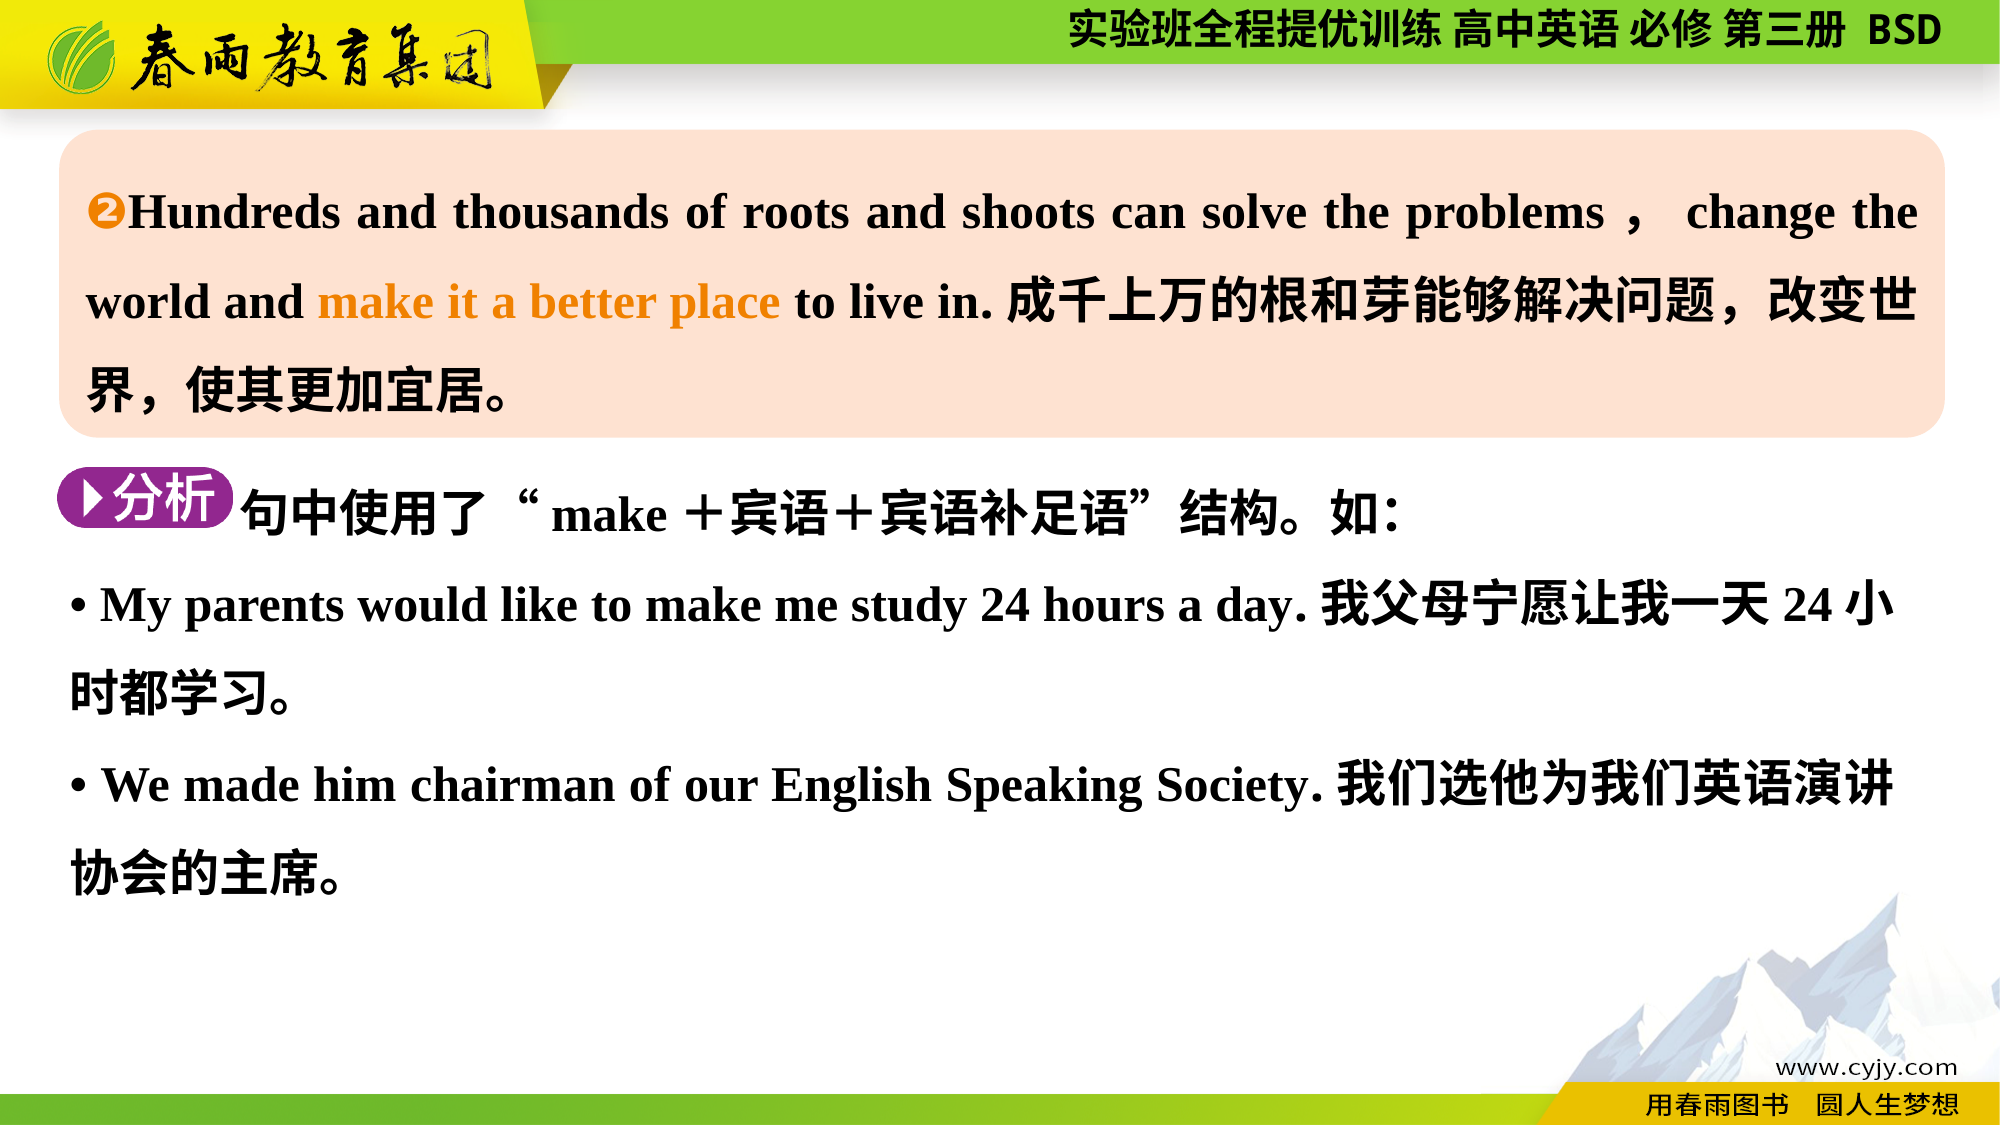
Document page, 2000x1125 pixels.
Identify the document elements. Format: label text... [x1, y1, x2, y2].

picture [0, 0, 2000, 1125]
text_box 句中使用了“make＋宾语＋宾语补足语”结构。如： • My parents would like to make me study 24 hours a day.我父母宁愿让我一天24小时都学习。 • We made him chairman of our English Speaking Society.我们选他为我们英语演讲协会的主席。 [54, 444, 1910, 910]
text_box ❷Hundreds and thousands of roots and shoots can solve the problems，change the world and make it a better place to live in.成千上万的根和芽能够解决问题，改变世界，使其更加宜居。 [59, 129, 1945, 438]
